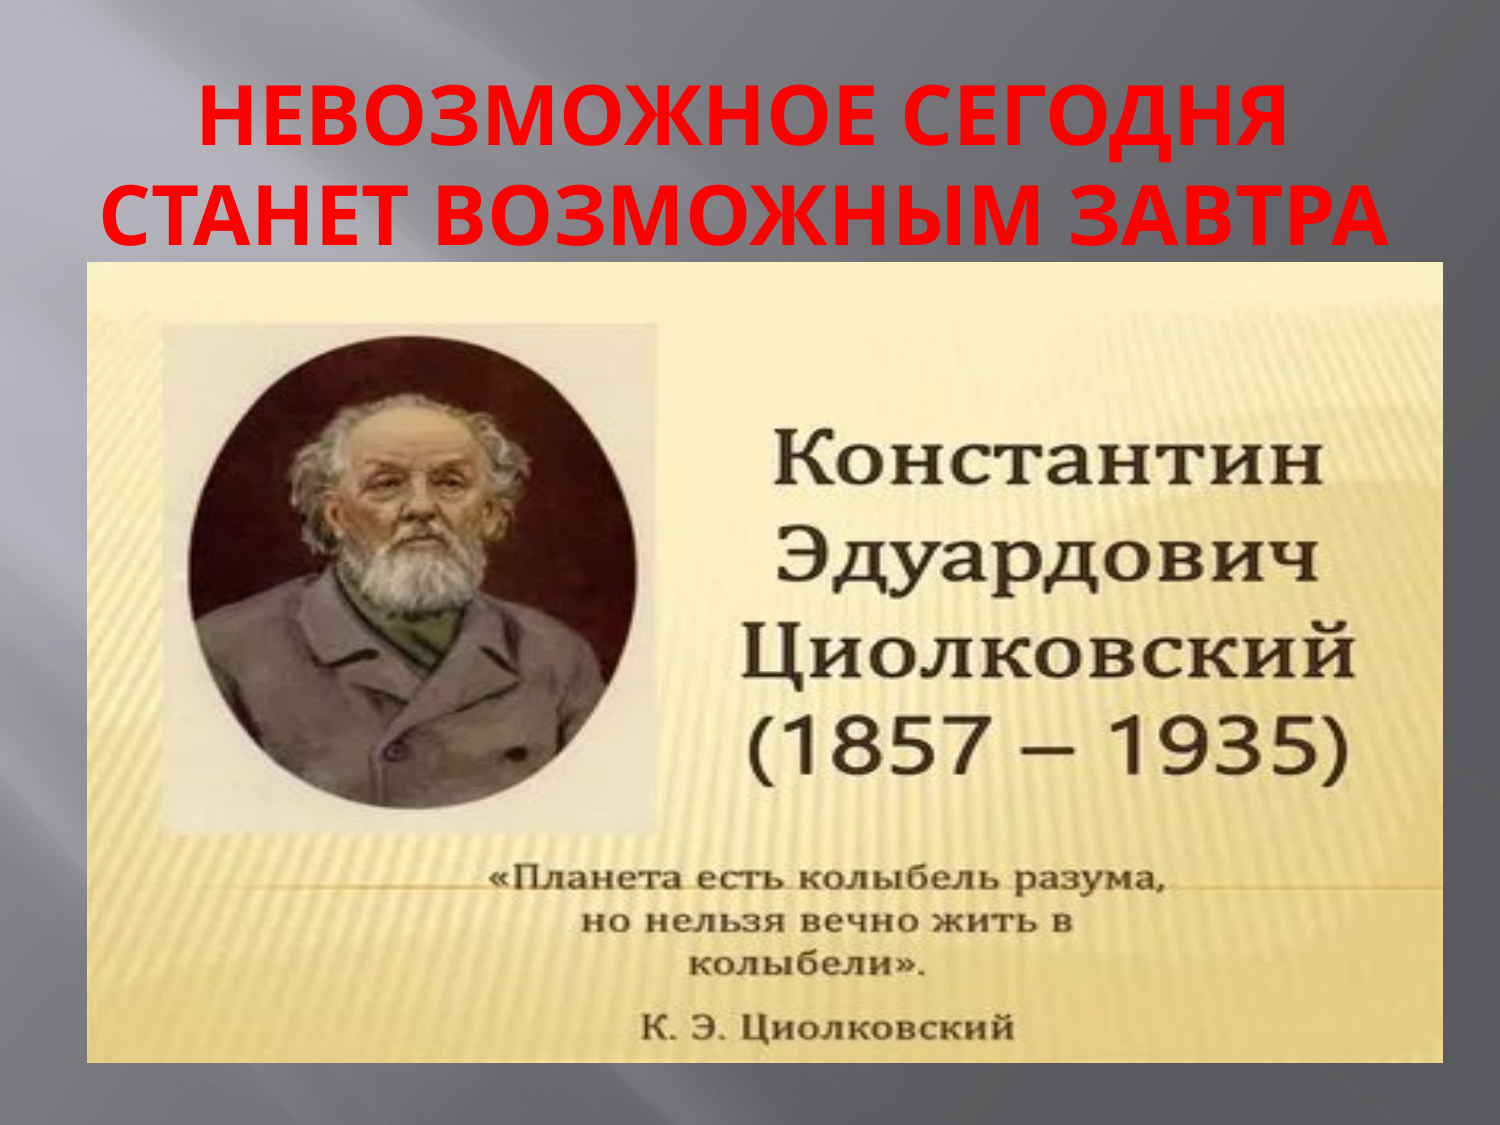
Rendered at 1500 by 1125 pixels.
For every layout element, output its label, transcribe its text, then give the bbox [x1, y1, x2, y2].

picture [87, 262, 1443, 1063]
title НЕВОЗМОЖНОЕ СЕГОДНЯ СТАНЕТ ВОЗМОЖНЫМ ЗАВТРА [69, 50, 1420, 263]
